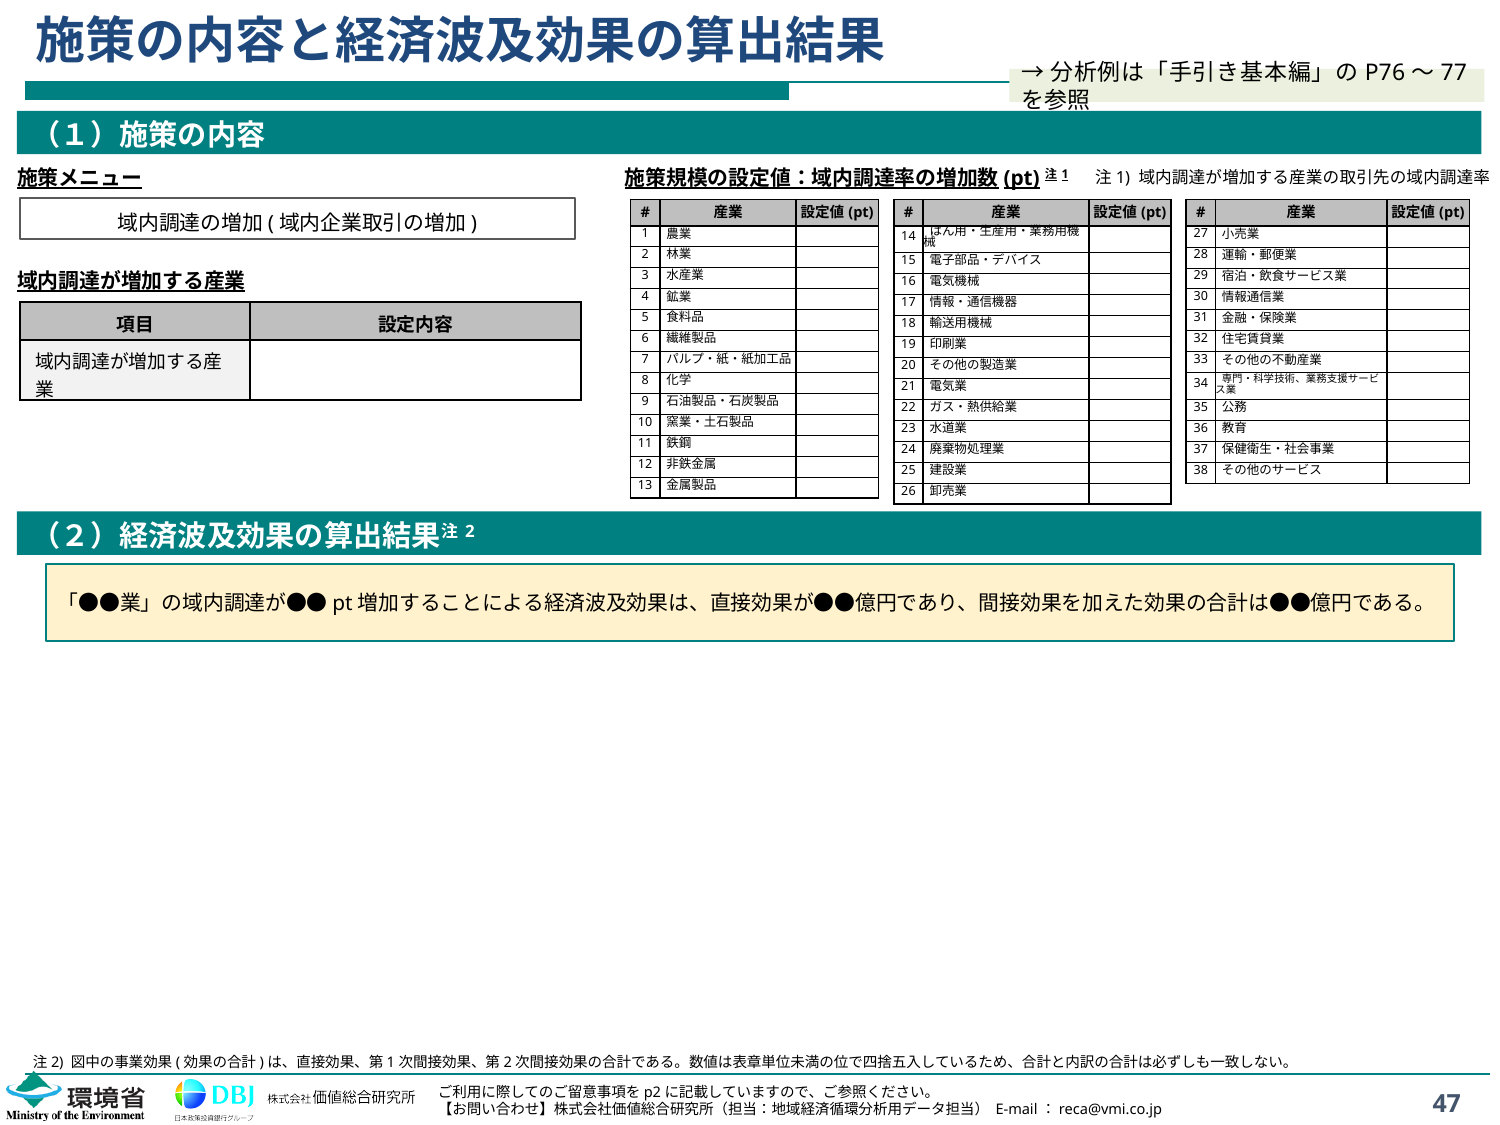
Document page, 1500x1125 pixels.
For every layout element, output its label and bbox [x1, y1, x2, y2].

table_cell [661, 268, 795, 288]
title [19, 0, 1349, 76]
table_cell [895, 400, 922, 420]
picture [171, 1075, 419, 1125]
table_cell [631, 415, 659, 435]
table_cell [1187, 310, 1215, 330]
table_cell [797, 247, 878, 267]
text_box [46, 564, 1454, 641]
table_cell [631, 352, 659, 372]
table_cell [924, 421, 1088, 441]
table_cell [924, 253, 1088, 273]
table_header [797, 200, 878, 225]
table_cell [1187, 248, 1215, 268]
table_cell [1090, 253, 1170, 273]
table_cell [1216, 421, 1386, 441]
text_box [1009, 68, 1485, 102]
table_cell [631, 331, 659, 351]
table_header [21, 303, 249, 339]
table_cell [895, 274, 922, 294]
table_cell [797, 478, 878, 497]
table_cell [895, 379, 922, 399]
table_cell [1090, 274, 1170, 294]
table_cell [1388, 248, 1469, 268]
text_box [16, 110, 1482, 155]
table_cell [1216, 442, 1386, 462]
table_cell [924, 227, 1088, 252]
table_cell [1187, 269, 1215, 288]
table_cell [895, 484, 922, 503]
table_cell [895, 421, 922, 441]
table_cell [1388, 310, 1469, 330]
table_cell [661, 457, 795, 477]
table_cell [895, 227, 922, 252]
table_cell [895, 253, 922, 273]
table_cell [895, 337, 922, 357]
table_cell [797, 289, 878, 309]
table_cell [1388, 400, 1469, 420]
table_cell [661, 373, 795, 393]
table_cell [1187, 352, 1215, 372]
table_cell [1388, 331, 1469, 351]
table_cell [661, 227, 795, 246]
table_cell [924, 442, 1088, 462]
table_cell [631, 310, 659, 330]
table_cell [1216, 310, 1386, 330]
table_cell [1388, 421, 1469, 441]
table_cell [797, 394, 878, 414]
table_cell [1187, 442, 1215, 462]
table_header [1090, 200, 1170, 225]
table_cell [924, 274, 1088, 294]
text_box [17, 164, 165, 190]
table_cell [895, 463, 922, 483]
table_cell [1187, 289, 1215, 309]
table_cell [1388, 269, 1469, 288]
table_cell [661, 289, 795, 309]
table_header [1187, 200, 1215, 225]
table_cell [631, 373, 659, 393]
table_header [631, 200, 659, 225]
table_cell [631, 478, 659, 497]
table_header [1388, 200, 1469, 225]
table_cell [1216, 373, 1386, 399]
table_cell [661, 247, 795, 267]
table_cell [924, 484, 1088, 503]
table_cell [661, 352, 795, 372]
text_box [33, 1050, 1451, 1071]
table_cell [797, 331, 878, 351]
table_cell [631, 289, 659, 309]
table_cell [1388, 373, 1469, 399]
table_cell [797, 227, 878, 246]
table_header [895, 200, 922, 225]
table_cell [1090, 227, 1170, 252]
table_cell [661, 310, 795, 330]
slide_number [1393, 1079, 1500, 1122]
table_cell [895, 316, 922, 336]
table_cell [251, 341, 580, 399]
table_cell [1388, 463, 1469, 483]
table_cell [1216, 269, 1386, 288]
table_cell [797, 268, 878, 288]
table_cell [924, 379, 1088, 399]
table_cell [631, 457, 659, 477]
table_cell [1090, 421, 1170, 441]
table_cell [895, 358, 922, 378]
table_cell [797, 415, 878, 435]
table_cell [1090, 316, 1170, 336]
table_cell [661, 394, 795, 414]
table_cell [797, 352, 878, 372]
text_box [625, 164, 1491, 190]
table_cell [631, 394, 659, 414]
table_cell [1187, 421, 1215, 441]
table_cell [661, 415, 795, 435]
table_cell [797, 457, 878, 477]
table_cell [1090, 379, 1170, 399]
table_cell [631, 436, 659, 456]
table_cell [1216, 248, 1386, 268]
table_header [924, 200, 1088, 225]
table_cell [1388, 442, 1469, 462]
table_cell [21, 341, 249, 399]
table_cell [1187, 331, 1215, 351]
table_cell [797, 310, 878, 330]
table_cell [924, 337, 1088, 357]
text_box [16, 511, 1482, 555]
table_cell [924, 358, 1088, 378]
table_cell [1187, 400, 1215, 420]
table_cell [1216, 331, 1386, 351]
table_cell [1216, 352, 1386, 372]
table_cell [631, 268, 659, 288]
table_cell [1187, 373, 1215, 399]
table_cell [1187, 227, 1215, 247]
table_cell [1090, 400, 1170, 420]
table_cell [1090, 484, 1170, 503]
table_cell [1388, 289, 1469, 309]
table_cell [1216, 463, 1386, 483]
table_cell [1090, 442, 1170, 462]
table_header [1216, 200, 1386, 225]
table_cell [661, 331, 795, 351]
picture [2, 1071, 148, 1125]
table_cell [895, 442, 922, 462]
table_cell [1388, 227, 1469, 247]
table_cell [924, 463, 1088, 483]
table_cell [924, 316, 1088, 336]
text_box [17, 267, 402, 293]
table_cell [631, 227, 659, 246]
text_box [19, 197, 575, 240]
table_cell [1216, 289, 1386, 309]
table_cell [924, 400, 1088, 420]
table_cell [1090, 295, 1170, 315]
table_cell [1187, 463, 1215, 483]
table_cell [631, 247, 659, 267]
table_cell [895, 295, 922, 315]
table_cell [797, 373, 878, 393]
table_cell [1388, 352, 1469, 372]
table_cell [661, 436, 795, 456]
table_header [661, 200, 795, 225]
table_cell [661, 478, 795, 497]
table_header [251, 303, 580, 339]
table_cell [924, 295, 1088, 315]
table_cell [1090, 463, 1170, 483]
table_cell [1216, 227, 1386, 247]
table_cell [1090, 337, 1170, 357]
table_cell [1090, 358, 1170, 378]
table_cell [797, 436, 878, 456]
table_cell [1216, 400, 1386, 420]
